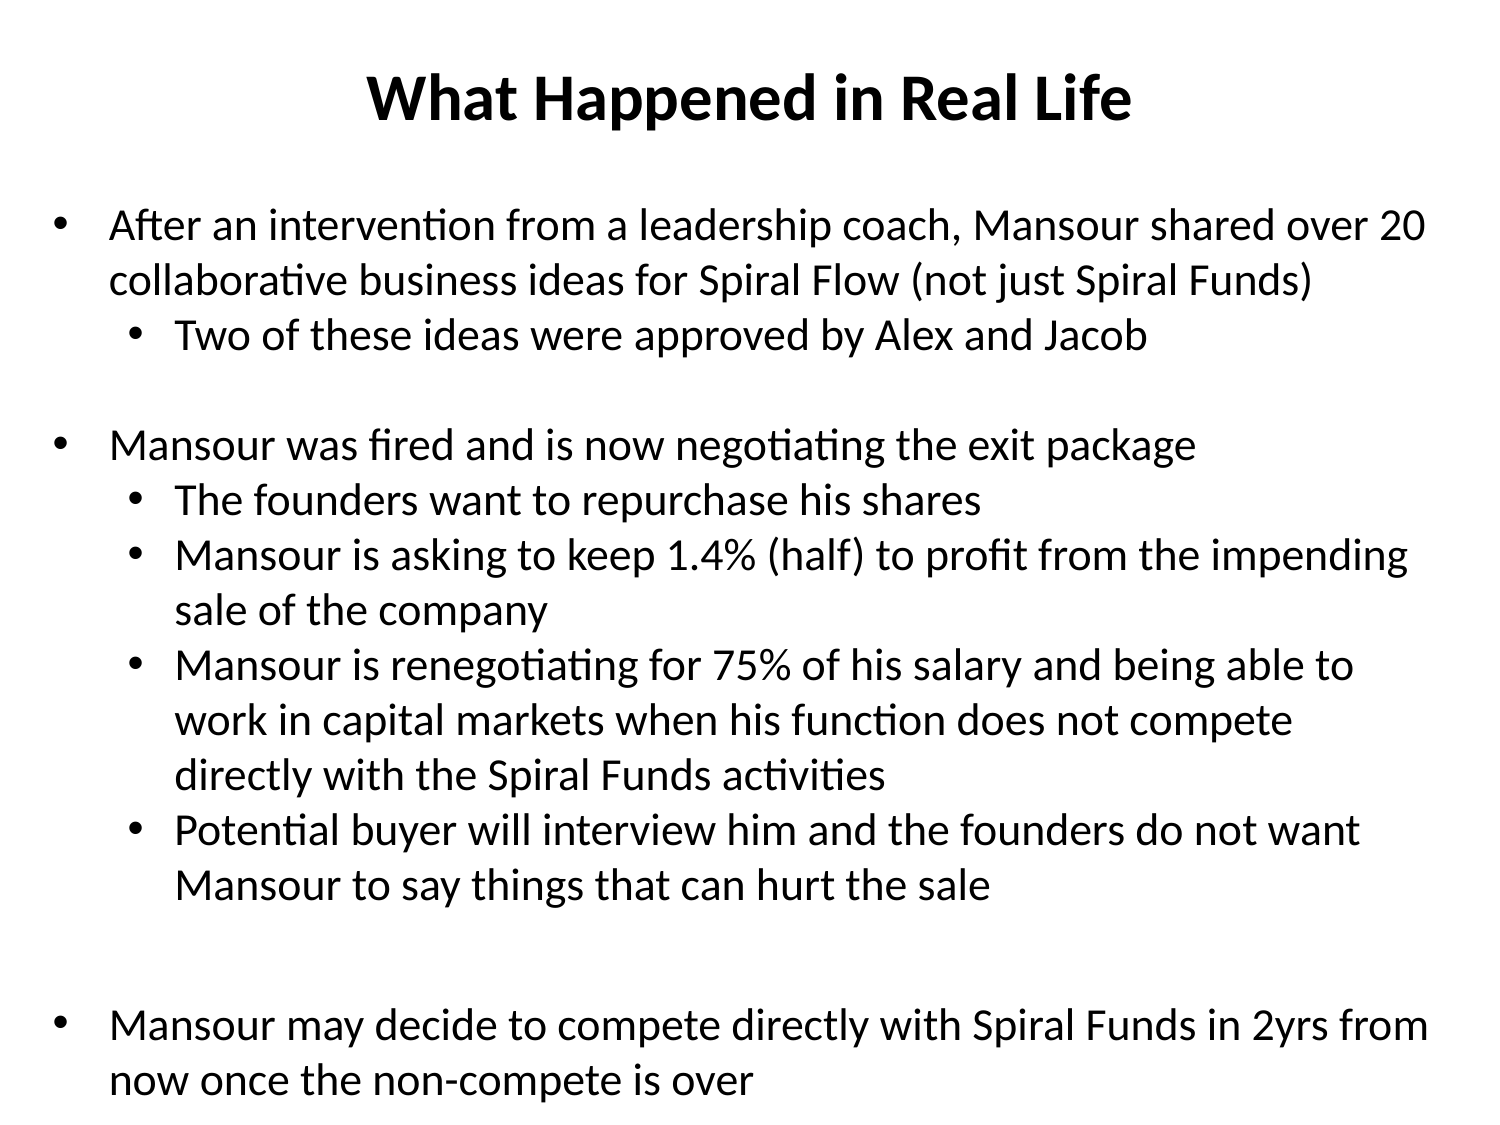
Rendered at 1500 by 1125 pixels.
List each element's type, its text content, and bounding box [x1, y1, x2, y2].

list After an intervention from a leadership coach, Mansour shared over 20 collaborative business ideas for Spiral Flow (not just Spiral Funds) Two of these ideas were approved by Alex and Jacob Mansour was fired and is now negotiating the exit package The founders want to repurchase his shares Mansour is asking to keep 1.4% (half) to profit from the impending sale of the company Mansour is renegotiating for 75% of his salary and being able to work in capital markets when his function does not compete directly with the Spiral Funds activities Potential buyer will interview him and the founders do not want Mansour to say things that can hurt the sale Mansour may decide to compete directly with Spiral Funds in 2yrs from now once the non-compete is over [37, 187, 1450, 1125]
title What Happened in Real Life [75, 0, 1425, 188]
